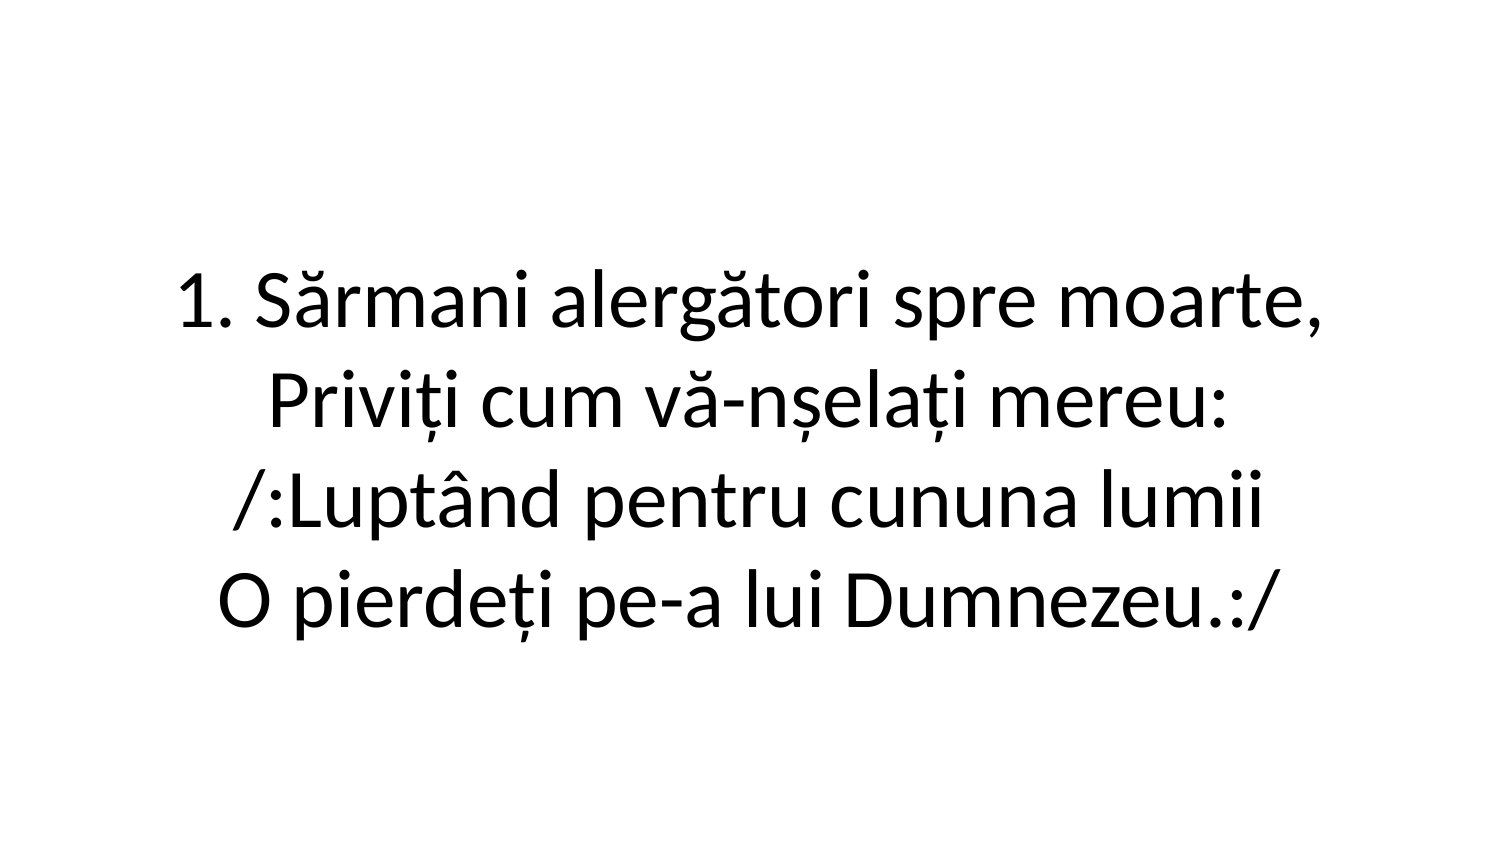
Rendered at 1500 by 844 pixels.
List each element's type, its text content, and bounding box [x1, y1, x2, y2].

text_box 1. Sărmani alergători spre moarte, Priviți cum vă-nșelați mereu: /:Luptând pentru cununa lumii O pierdeți pe-a lui Dumnezeu.:/ [158, 192, 1342, 652]
